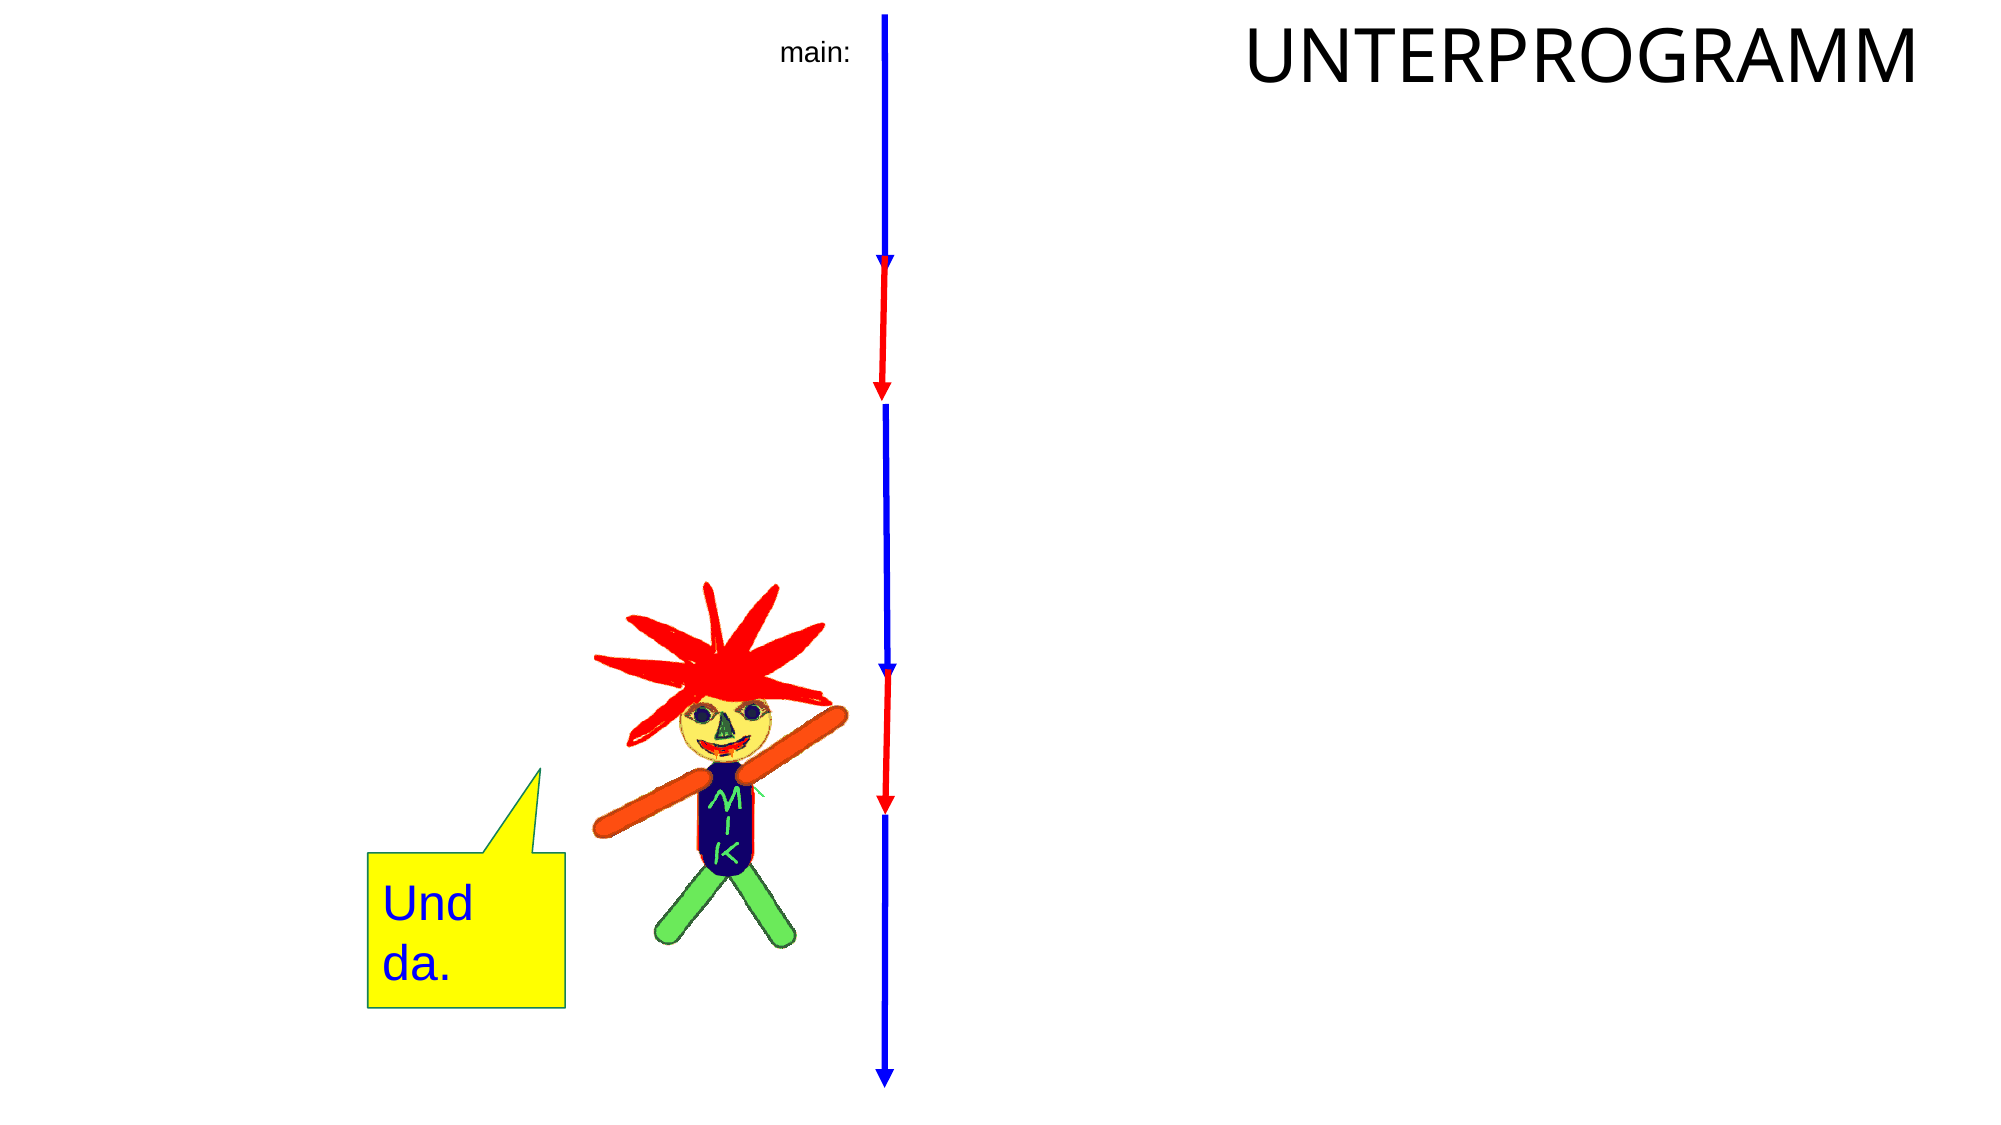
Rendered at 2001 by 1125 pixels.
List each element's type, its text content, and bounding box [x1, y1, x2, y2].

title UNTERPROGRAMM [1228, 0, 2000, 116]
picture [564, 572, 865, 957]
text_box Und da. [367, 768, 566, 1008]
text_box main: [764, 17, 881, 98]
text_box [881, 255, 885, 402]
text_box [884, 669, 889, 815]
